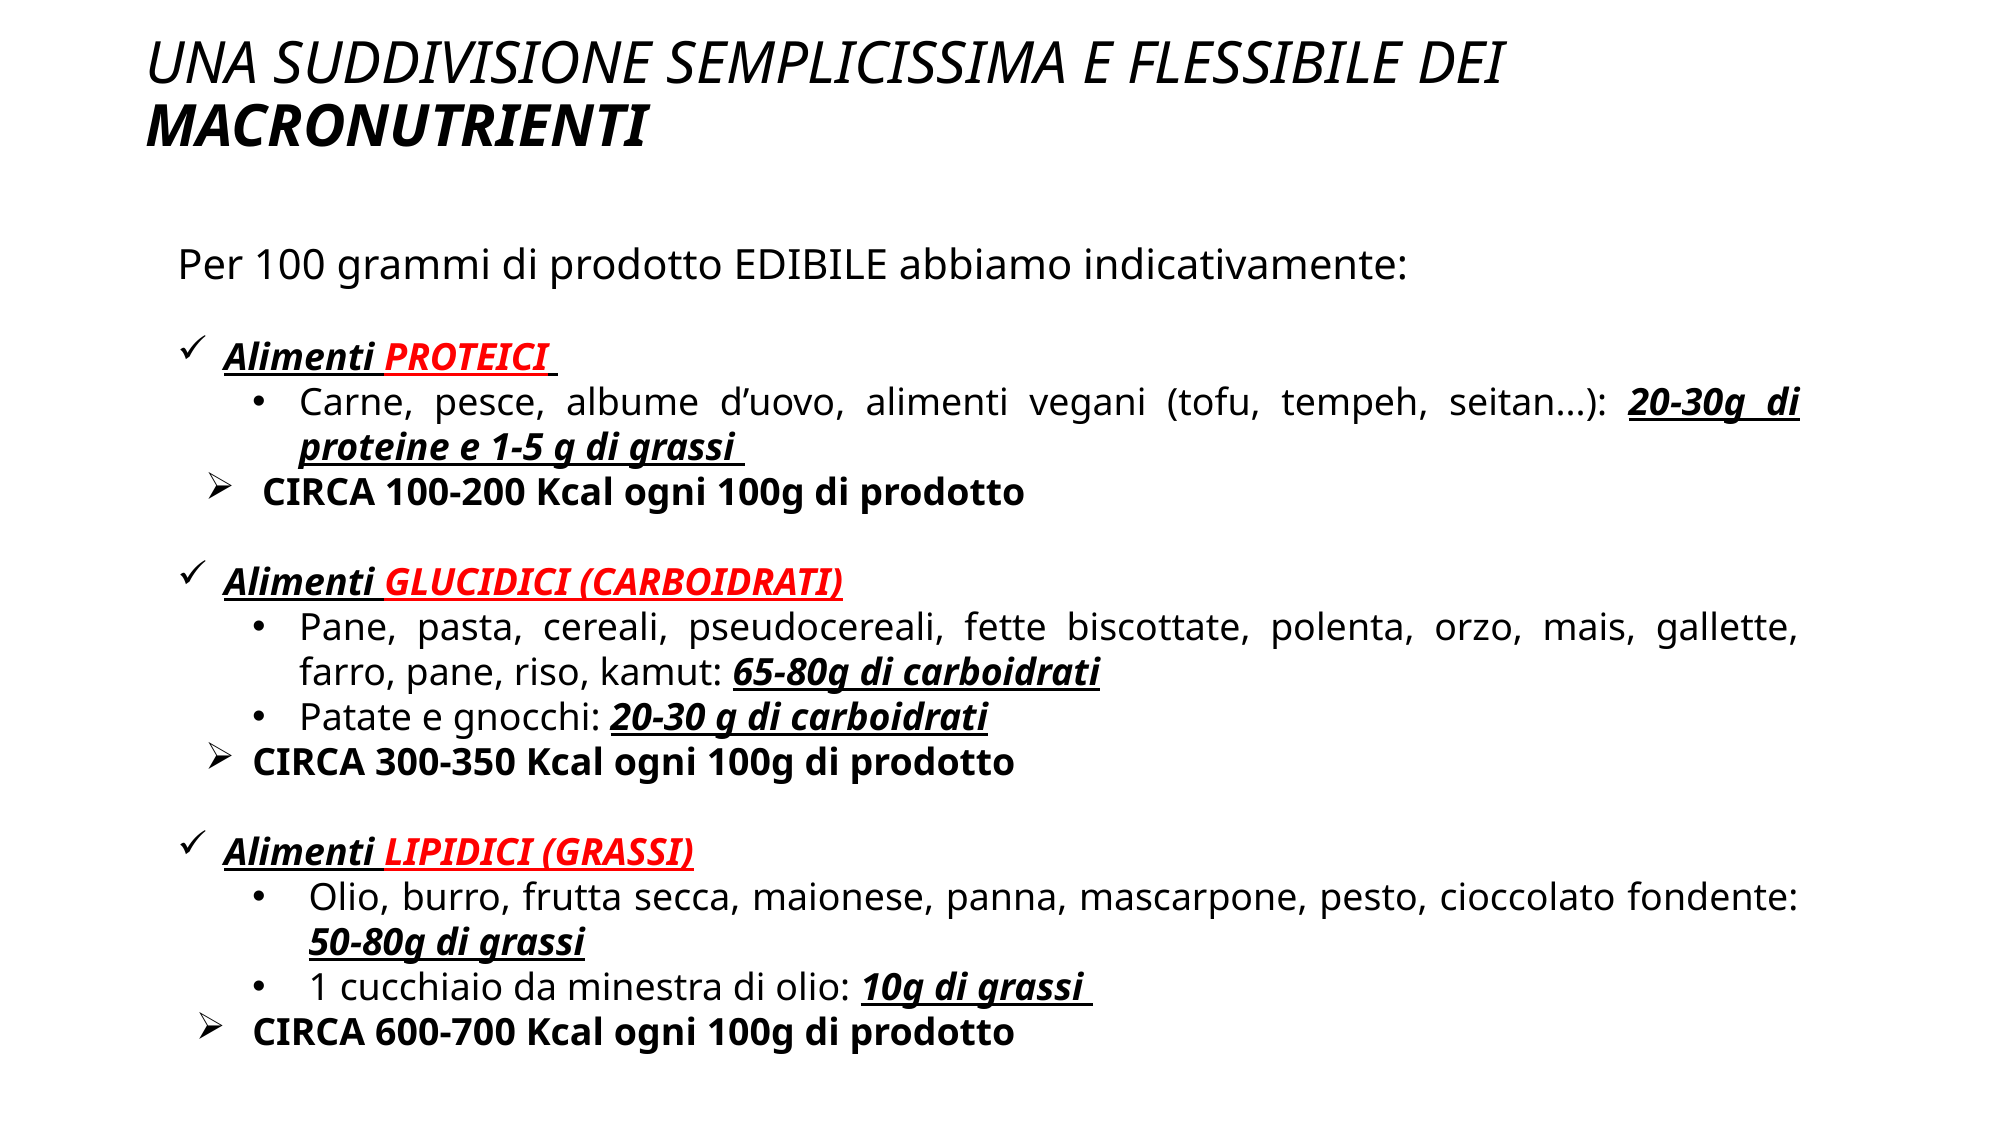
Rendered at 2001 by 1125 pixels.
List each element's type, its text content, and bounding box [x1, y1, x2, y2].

title UNA SUDDIVISIONE SEMPLICISSIMA E FLESSIBILE DEI MACRONUTRIENTI [130, 2, 1847, 190]
text_box Per 100 grammi di prodotto EDIBILE abbiamo indicativamente: Alimenti PROTEICI Carne, pesce, albume d’uovo, alimenti vegani (tofu, tempeh, seitan...): 20-30g di proteine e 1-5 g di grassi CIRCA 100-200 Kcal ogni 100g di prodotto Alimenti GLUCIDICI (CARBOIDRATI) Pane, pasta, cereali, pseudocereali, fette biscottate, polenta, orzo, mais, gallette, farro, pane, riso, kamut: 65-80g di carboidrati Patate e gnocchi: 20-30 g di carboidrati CIRCA 300-350 Kcal ogni 100g di prodotto Alimenti LIPIDICI (GRASSI) Olio, burro, frutta secca, maionese, panna, mascarpone, pesto, cioccolato fondente: 50-80g di grassi 1 cucchiaio da minestra di olio: 10g di grassi CIRCA 600-700 Kcal ogni 100g di prodotto [162, 230, 1815, 1061]
